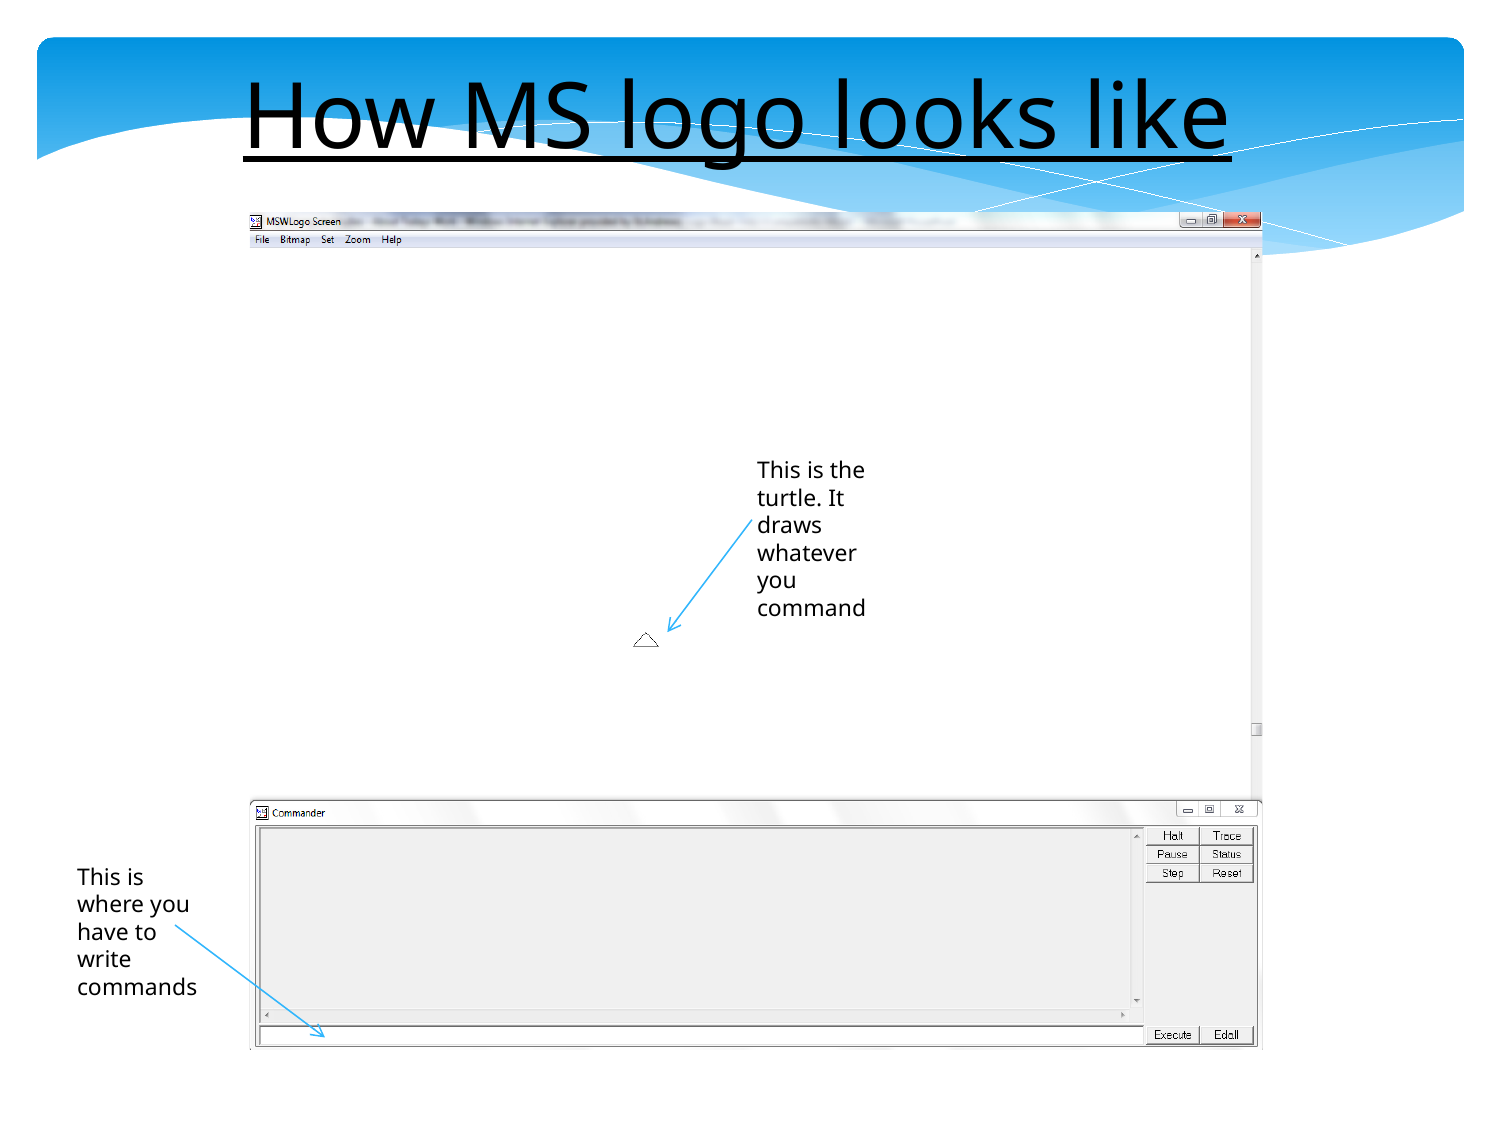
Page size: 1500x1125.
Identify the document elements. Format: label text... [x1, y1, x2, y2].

text_box How MS logo looks like [24, 49, 1450, 175]
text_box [174, 924, 326, 1038]
text_box This is where you have to write commands [62, 855, 225, 1008]
picture [249, 212, 1263, 1051]
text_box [666, 519, 753, 633]
